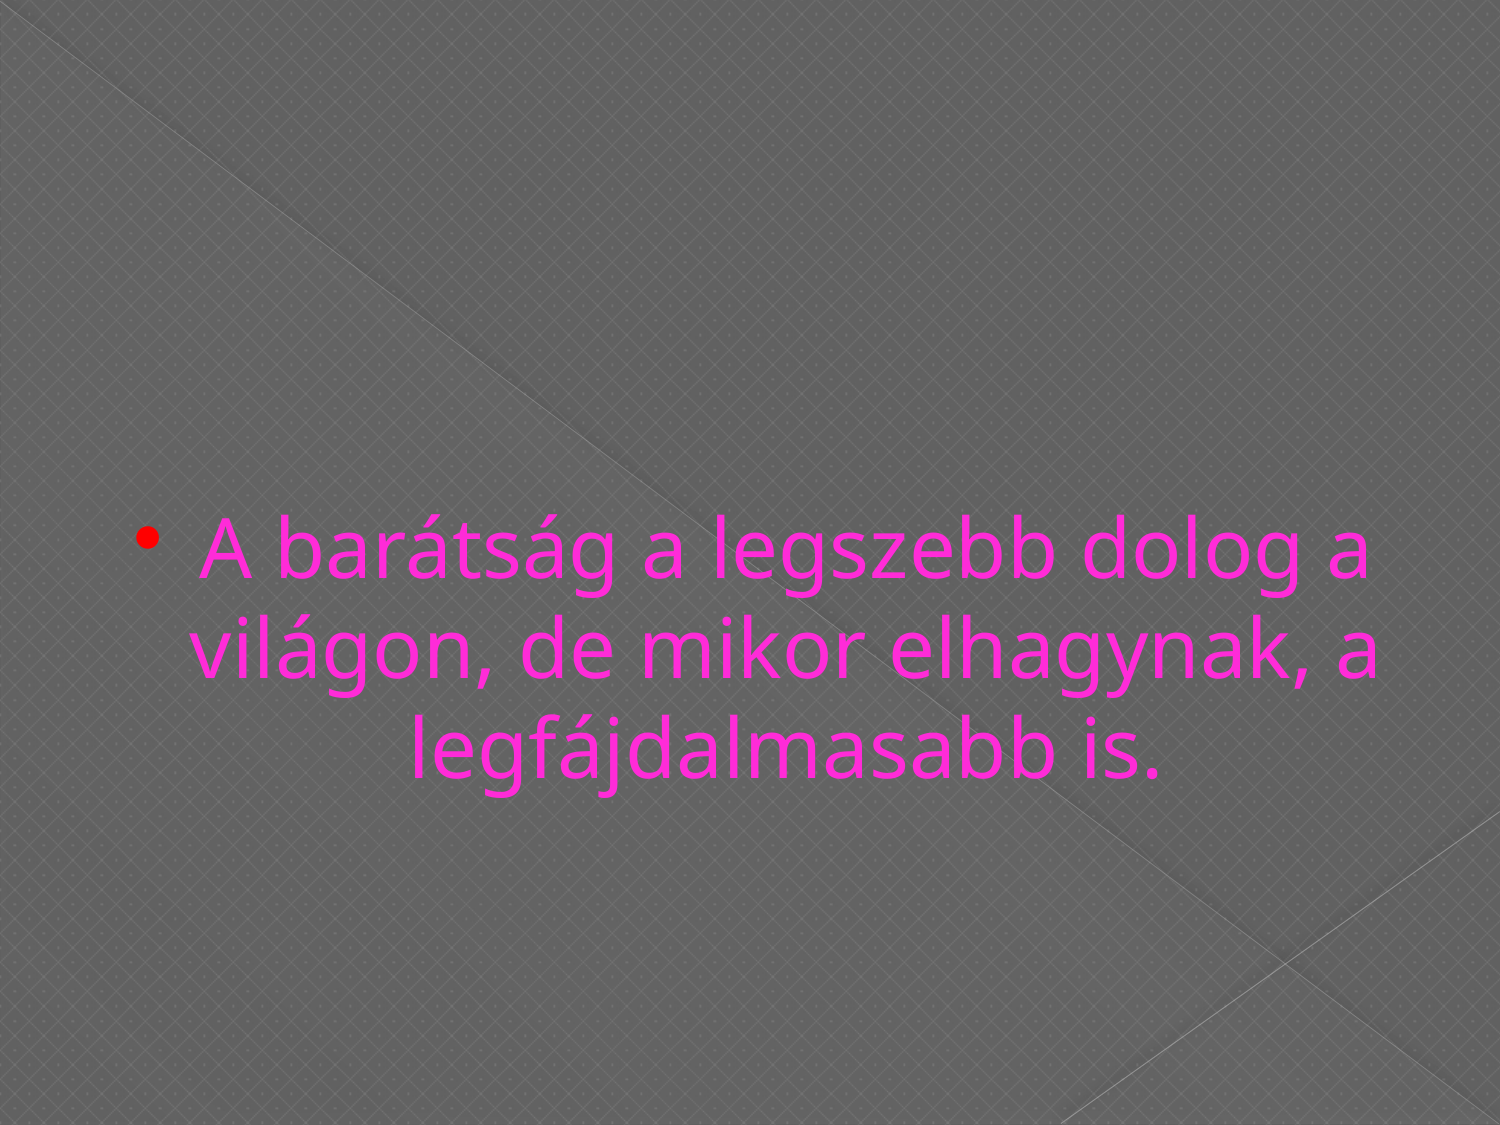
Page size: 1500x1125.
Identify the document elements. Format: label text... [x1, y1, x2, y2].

list A barátság a legszebb dolog a világon, de mikor elhagynak, a legfájdalmasabb is. [75, 308, 1425, 1059]
